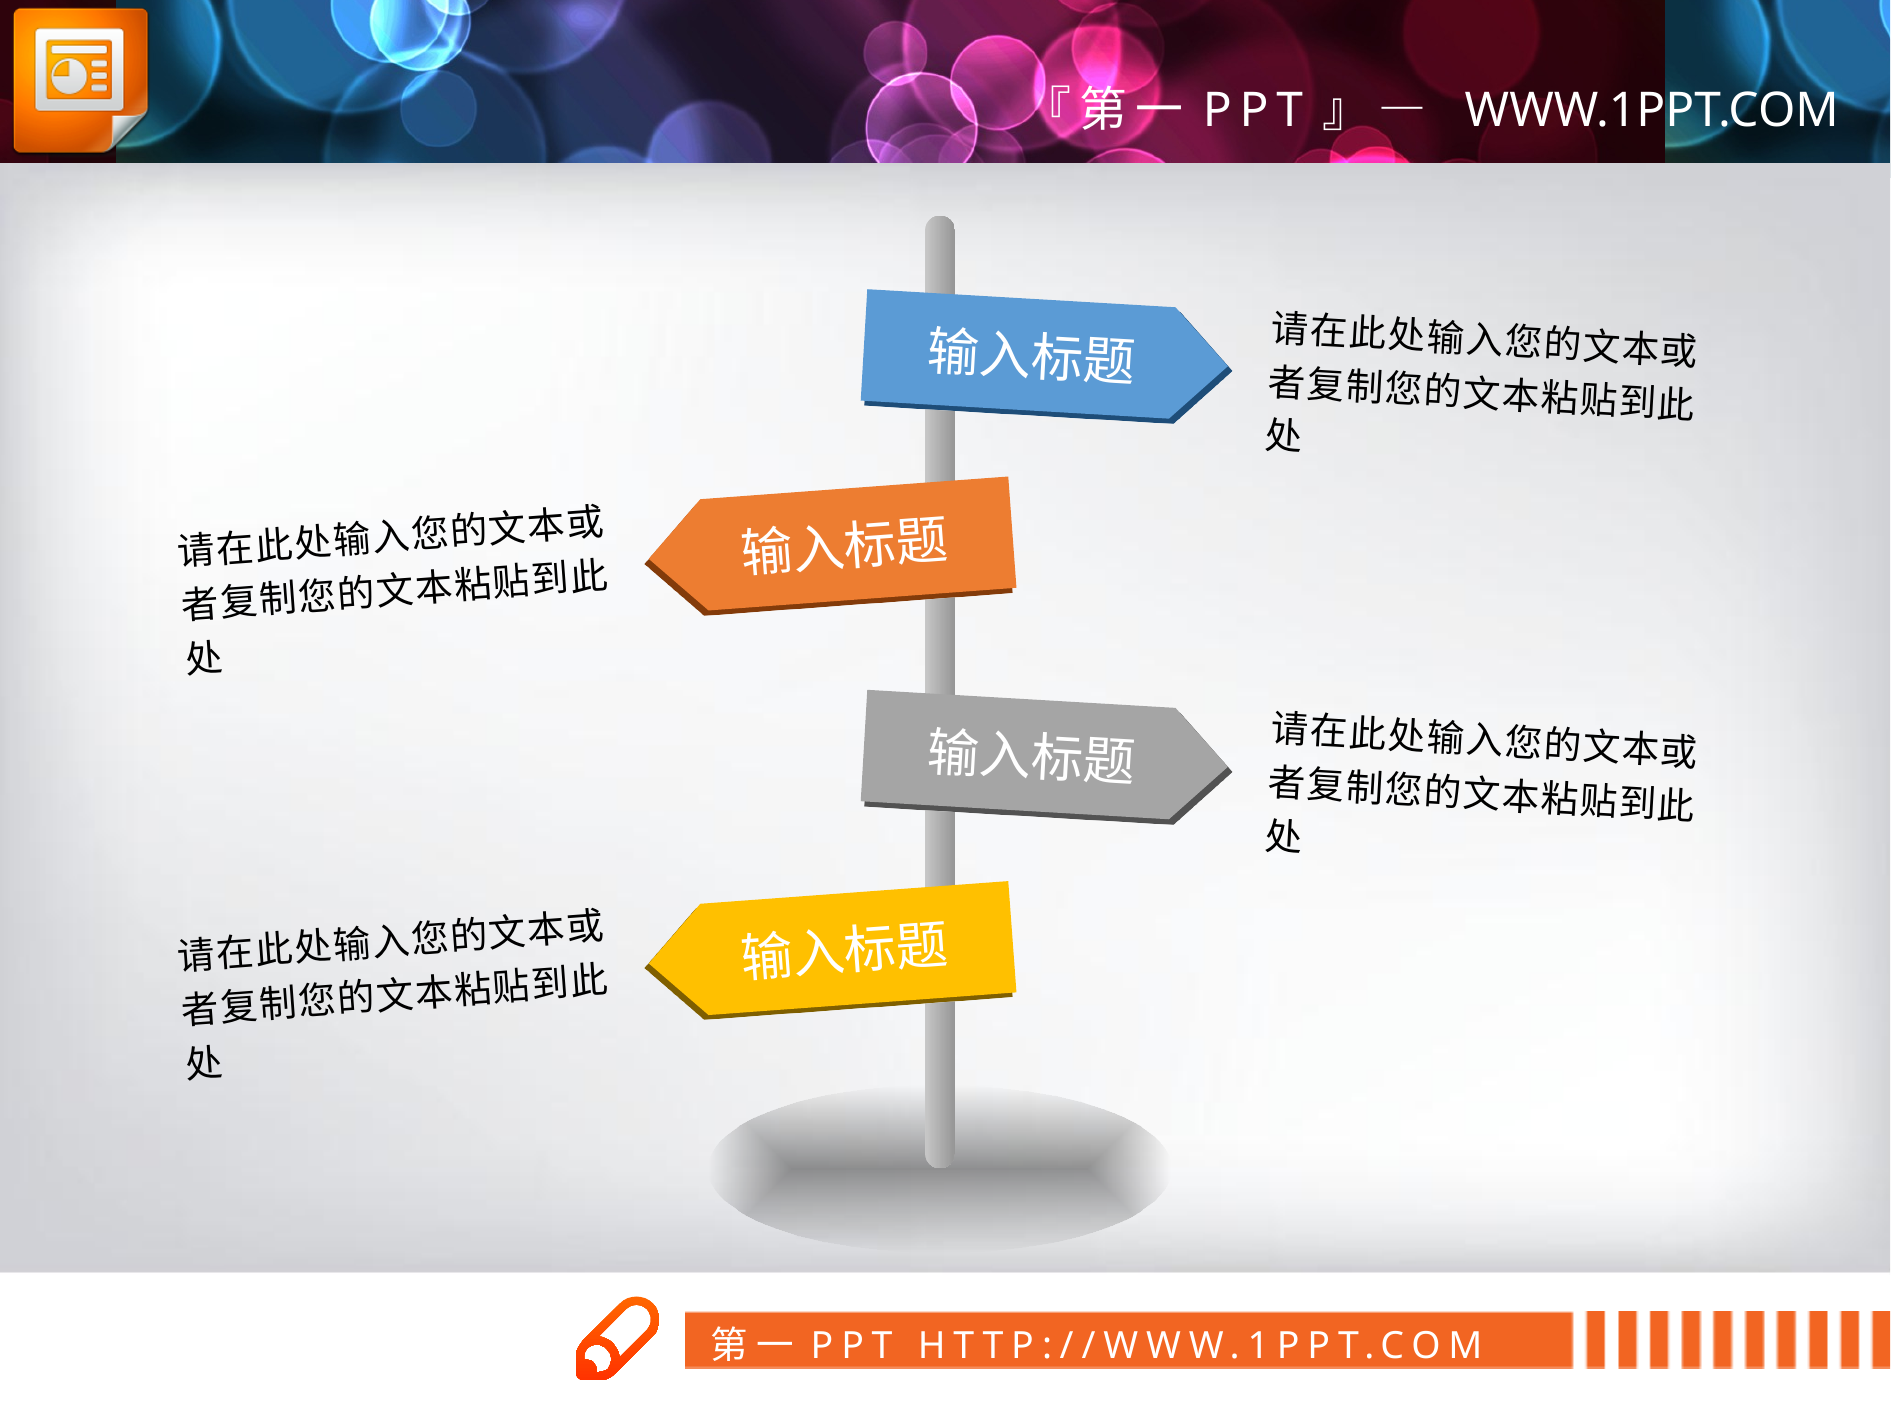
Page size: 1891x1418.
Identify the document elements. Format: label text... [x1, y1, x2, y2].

text_box 请在此处输入您的文本或者复制您的文本粘贴到此处 [173, 458, 617, 711]
text_box [707, 1084, 1172, 1253]
text_box [924, 811, 955, 887]
text_box 请在此处输入您的文本或者复制您的文本粘贴到此处 [173, 862, 617, 1116]
text_box [924, 410, 955, 482]
text_box 输入标题 [860, 289, 1228, 419]
text_box 请在此处输入您的文本或者复制您的文本粘贴到此处 [1262, 265, 1703, 512]
text_box 输入标题 [648, 881, 1017, 1016]
text_box [924, 1002, 955, 1169]
text_box 输入标题 [648, 476, 1017, 611]
text_box 请在此处输入您的文本或者复制您的文本粘贴到此处 [1262, 665, 1703, 913]
text_box [924, 598, 955, 694]
text_box [924, 215, 955, 294]
picture [0, 0, 1891, 1275]
text_box 输入标题 [860, 689, 1228, 820]
picture [685, 1311, 1891, 1369]
